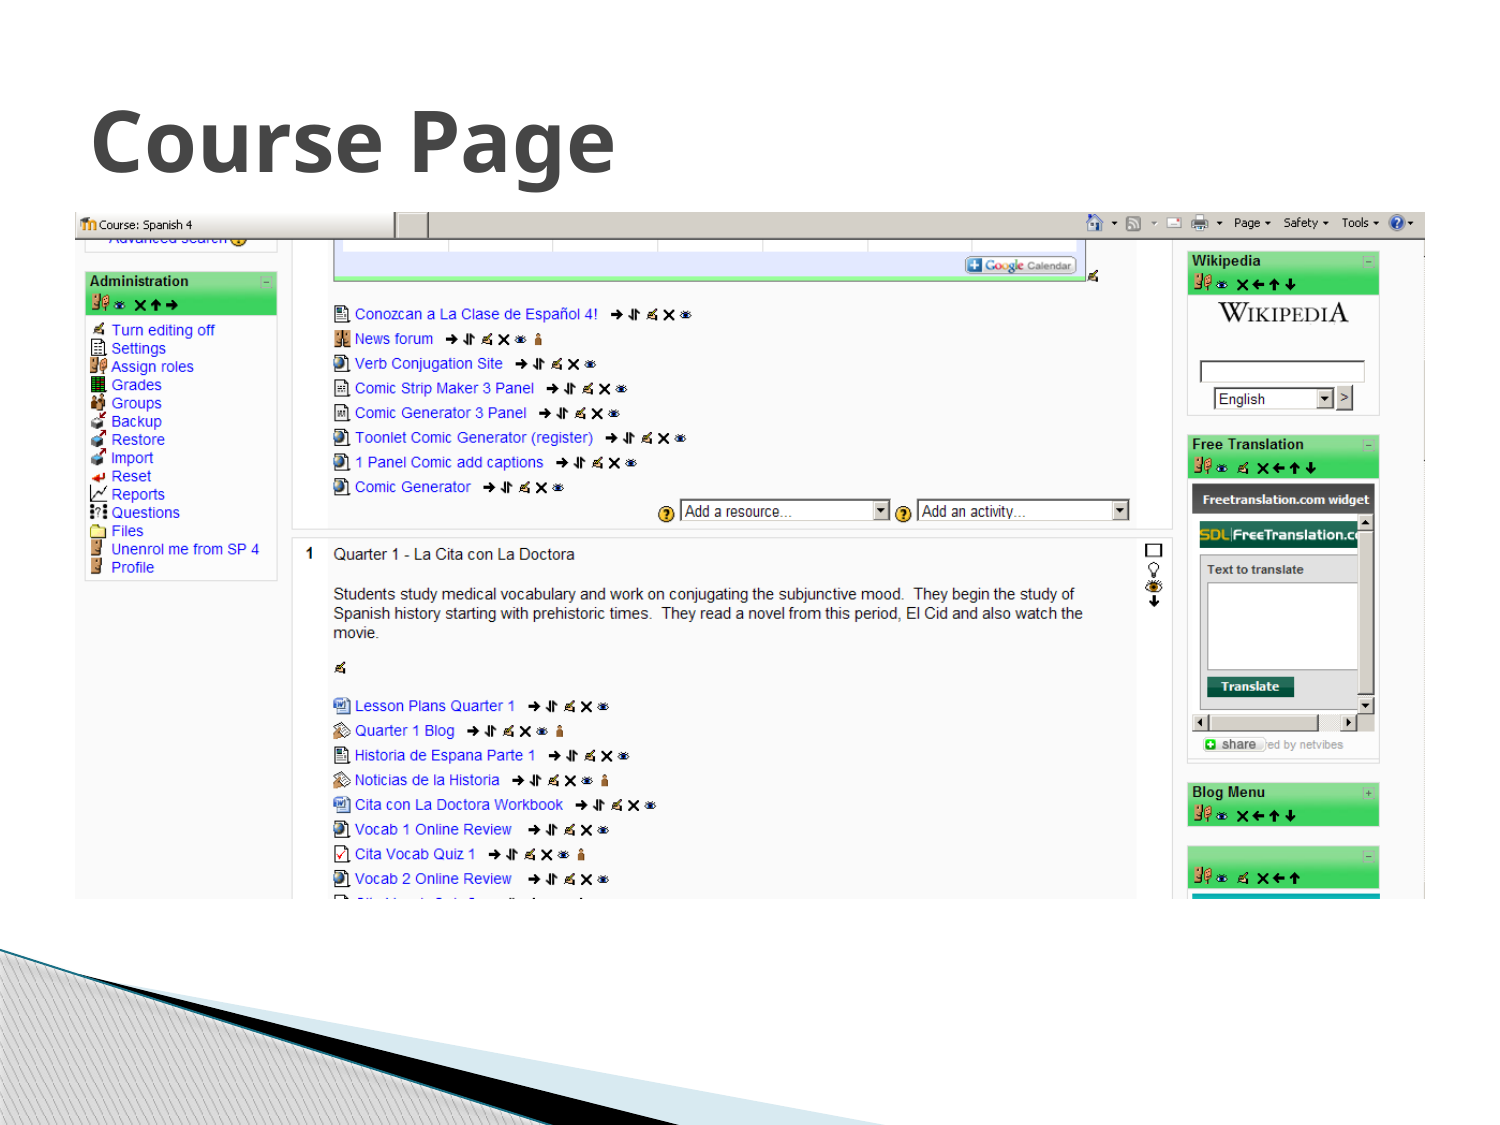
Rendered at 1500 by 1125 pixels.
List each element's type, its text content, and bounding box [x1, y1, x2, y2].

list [74, 212, 1426, 899]
title Course Page [75, 45, 1425, 212]
